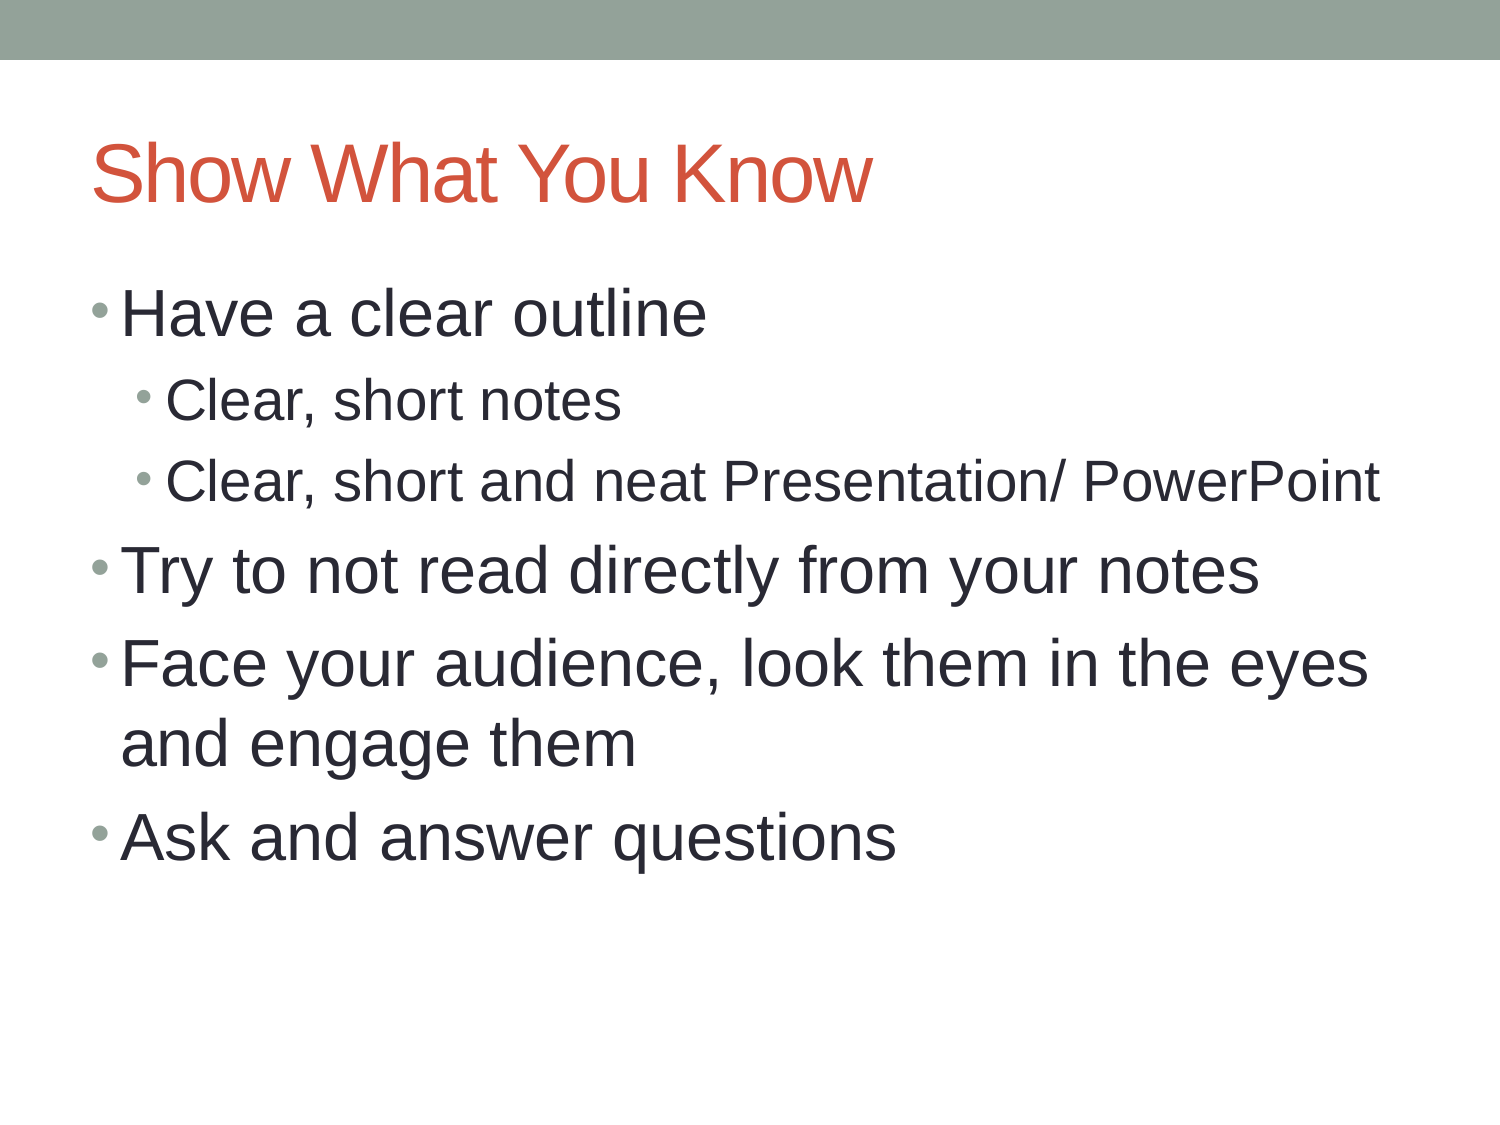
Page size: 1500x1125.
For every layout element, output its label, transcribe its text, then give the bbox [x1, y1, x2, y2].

title Show What You Know [75, 87, 1425, 250]
list Have a clear outline Clear, short notes Clear, short and neat Presentation/ PowerPoint Try to not read directly from your notes Face your audience, look them in the eyes and engage them Ask and answer questions [75, 262, 1425, 1063]
